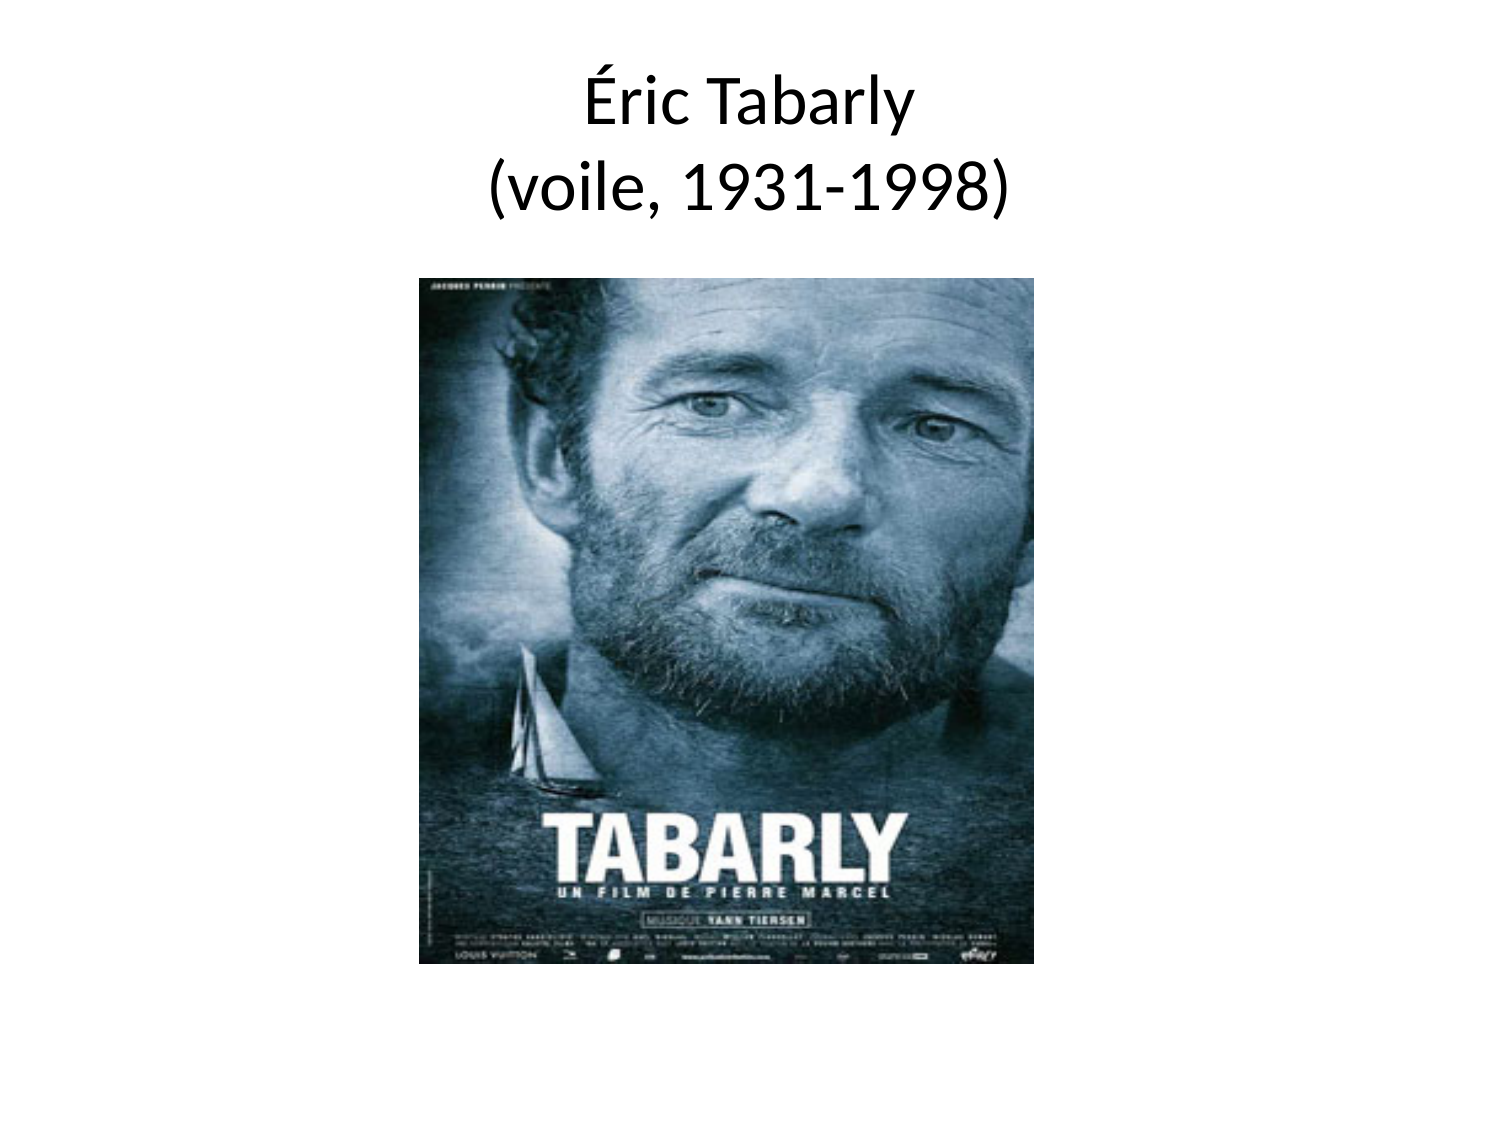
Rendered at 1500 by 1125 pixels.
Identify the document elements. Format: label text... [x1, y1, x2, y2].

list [418, 278, 1034, 965]
title Éric Tabarly (voile, 1931-1998) [75, 45, 1425, 233]
